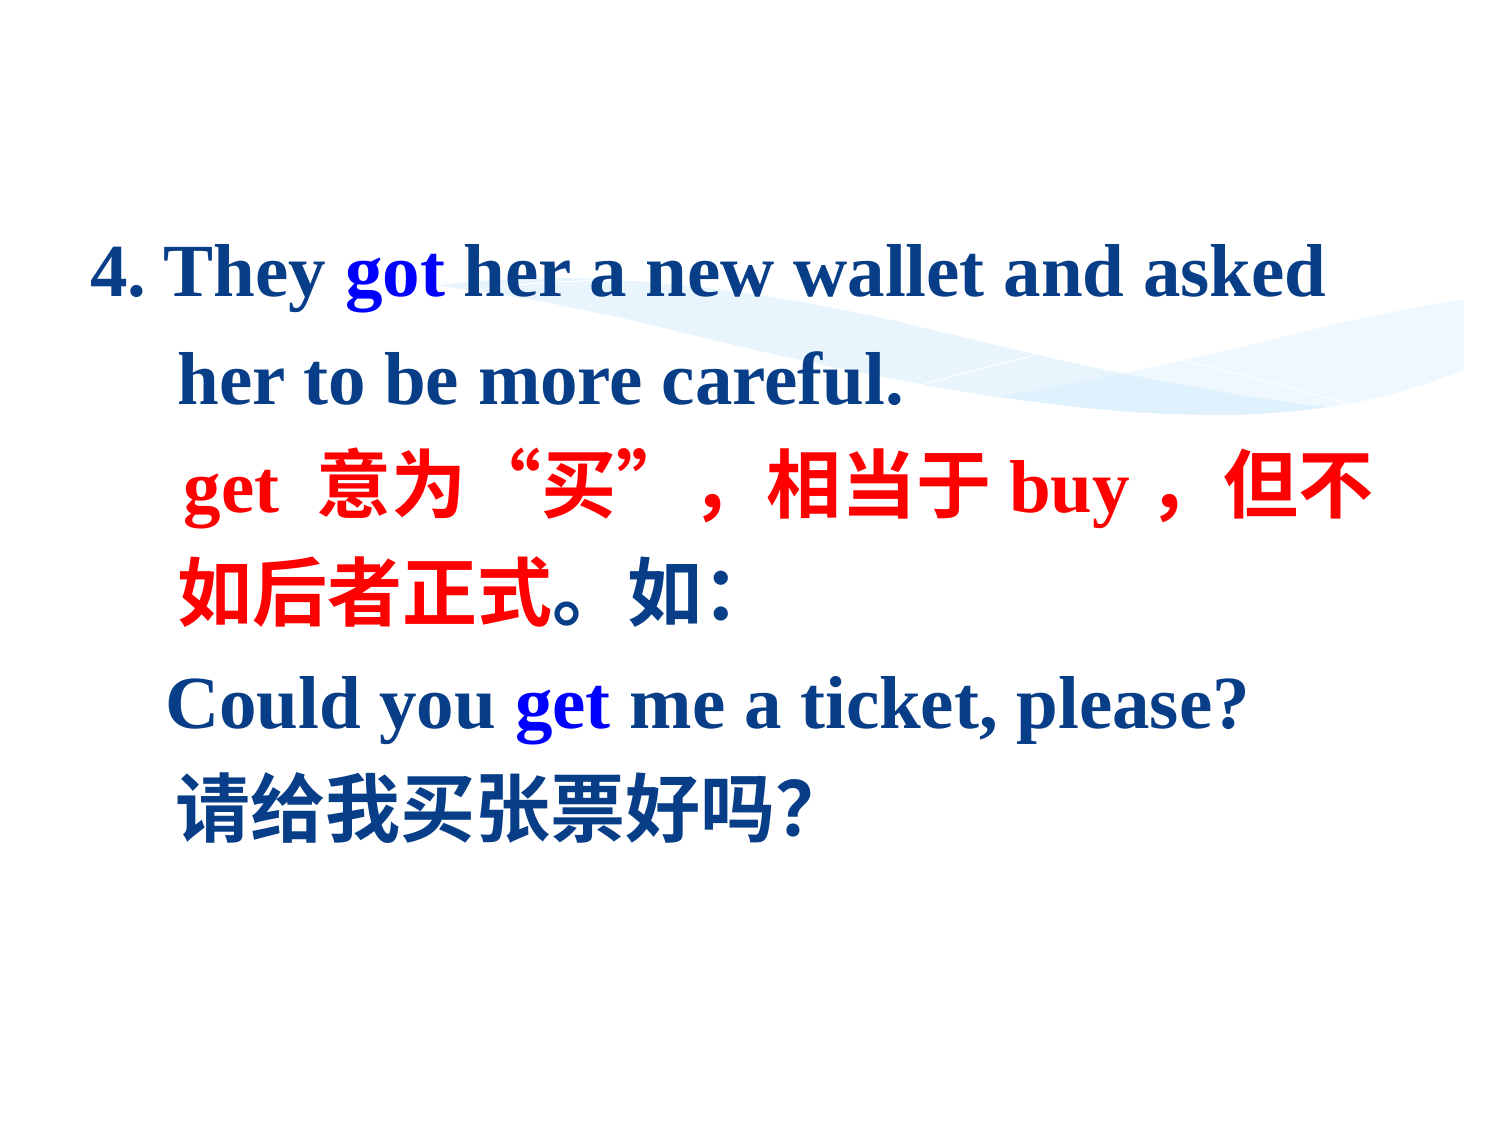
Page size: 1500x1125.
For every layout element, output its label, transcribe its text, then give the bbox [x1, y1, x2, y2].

list 4. They got her a new wallet and asked her to be more careful. get 意为“买”，相当于buy，但不如后者正式。如： Could you get me a ticket, please? 请给我买张票好吗？ [75, 196, 1425, 939]
